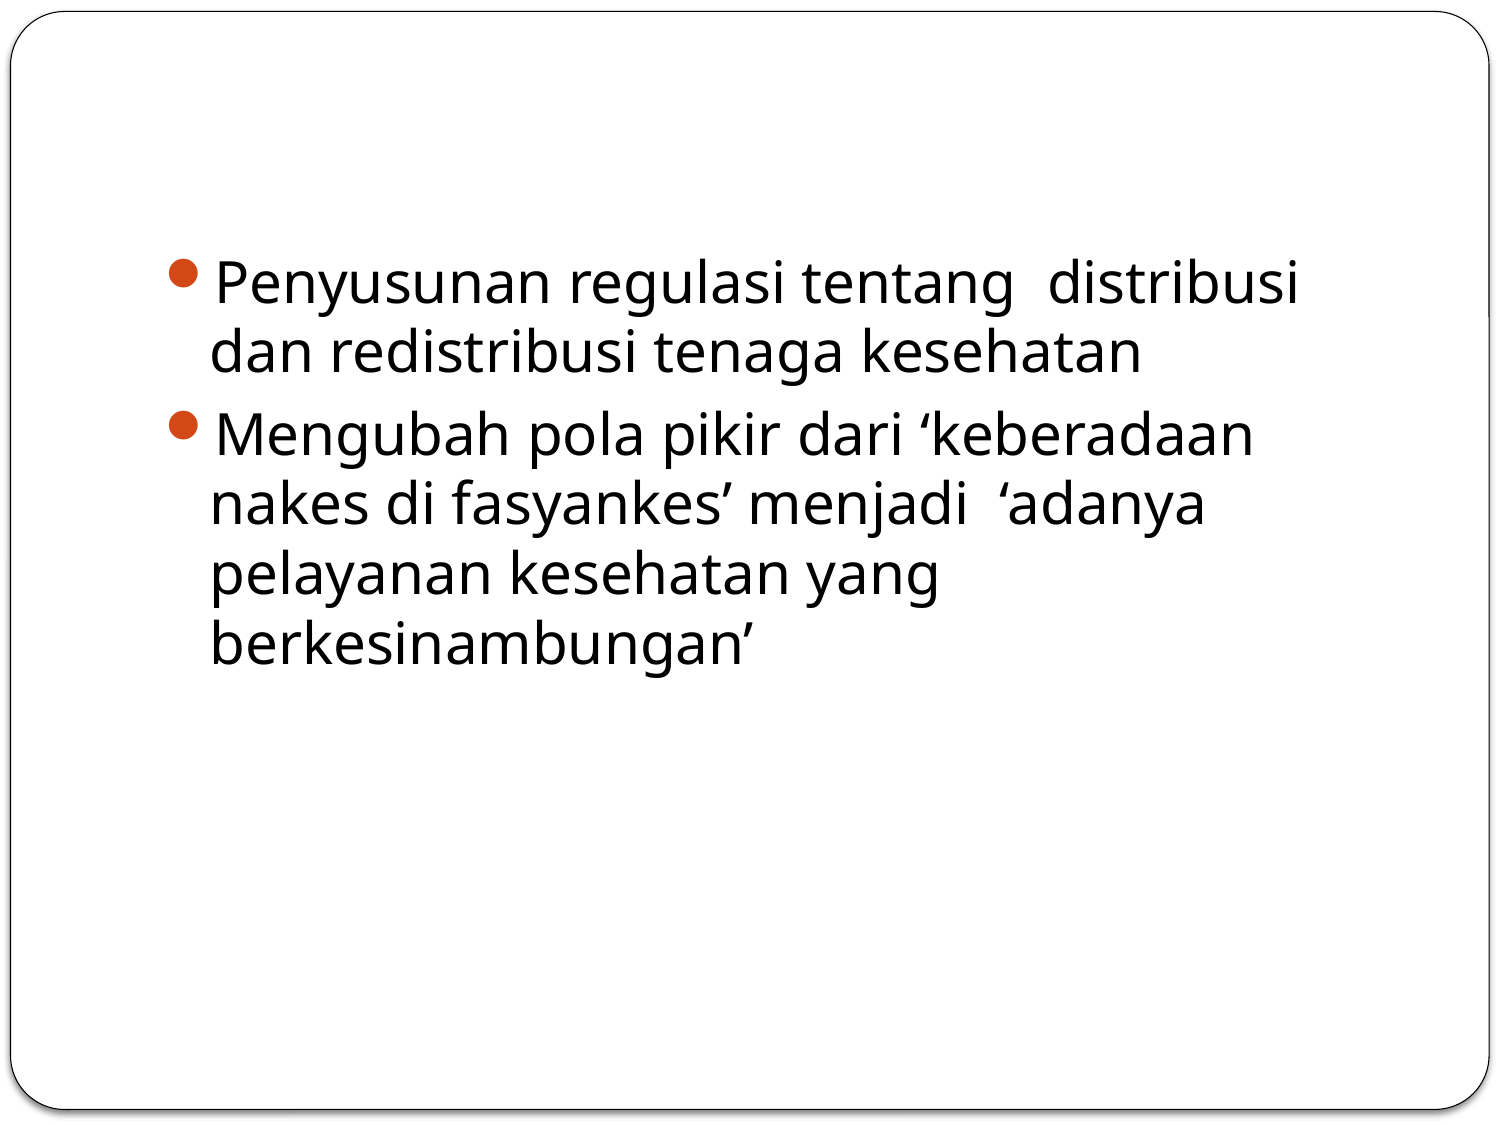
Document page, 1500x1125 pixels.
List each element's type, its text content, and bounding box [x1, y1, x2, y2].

list Penyusunan regulasi tentang distribusi dan redistribusi tenaga kesehatan Mengubah pola pikir dari ‘keberadaan nakes di fasyankes’ menjadi ‘adanya pelayanan kesehatan yang berkesinambungan’ [150, 237, 1425, 988]
